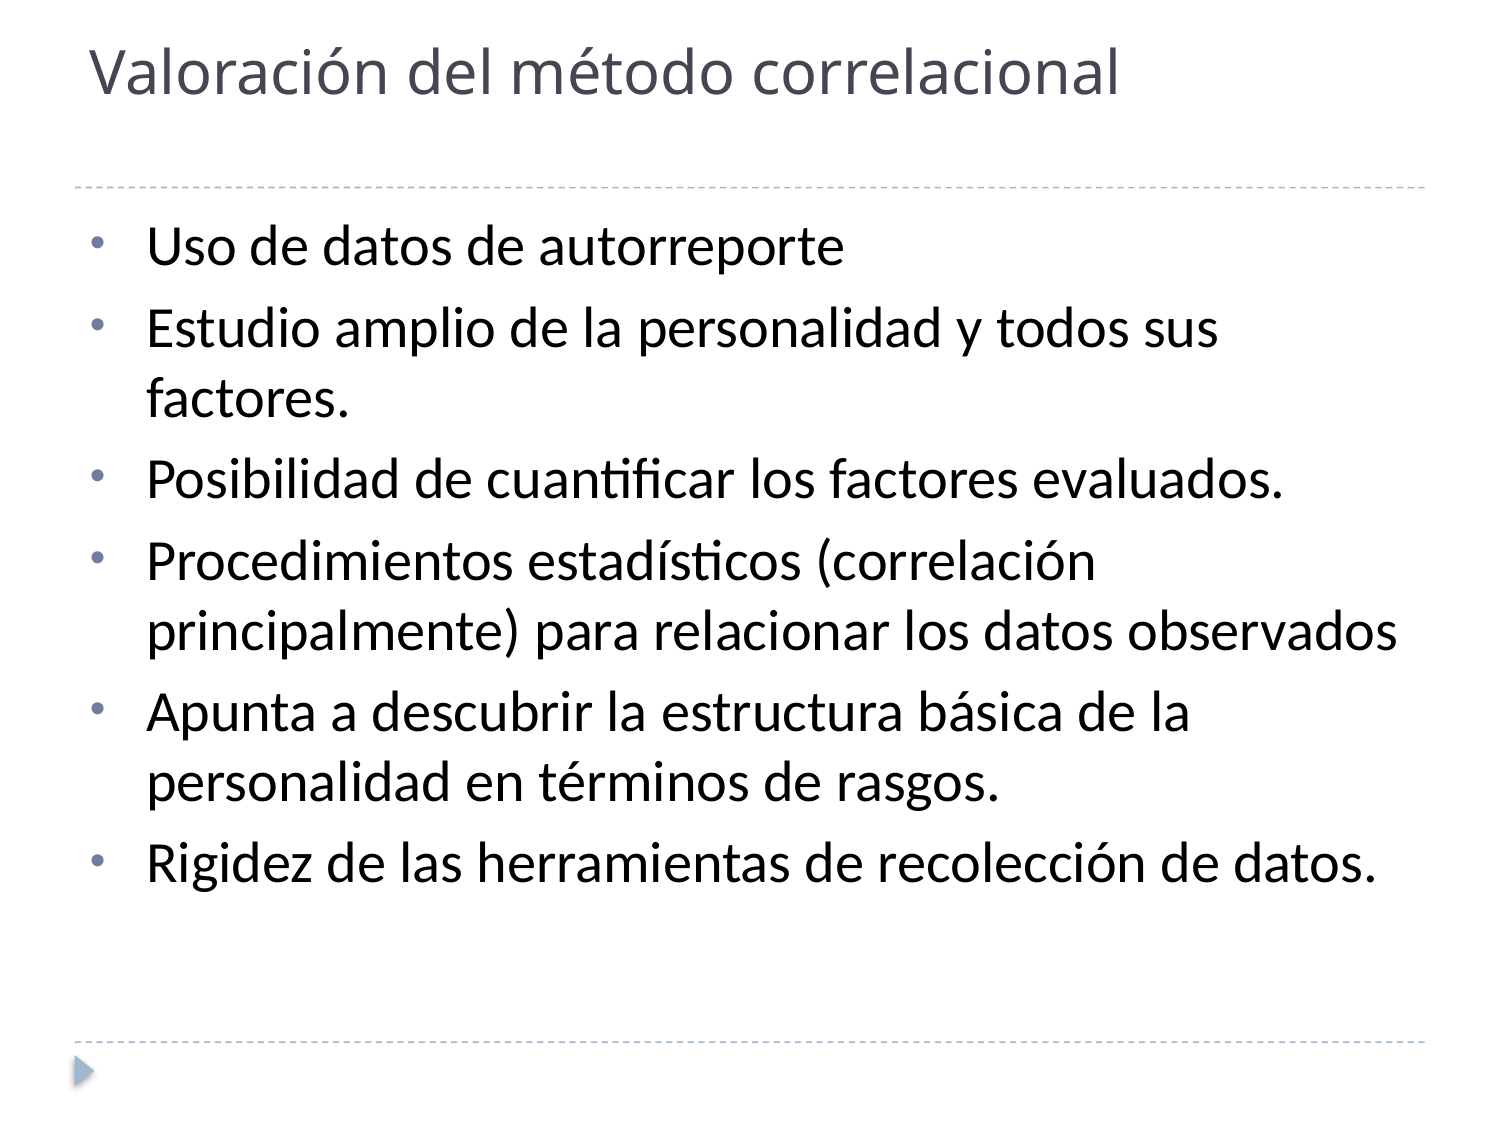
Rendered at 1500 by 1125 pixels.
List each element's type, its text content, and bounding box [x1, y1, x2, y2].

title Valoración del método correlacional [75, 24, 1425, 188]
list Uso de datos de autorreporte Estudio amplio de la personalidad y todos sus factores. Posibilidad de cuantificar los factores evaluados. Procedimientos estadísticos (correlación principalmente) para relacionar los datos observados Apunta a descubrir la estructura básica de la personalidad en términos de rasgos. Rigidez de las herramientas de recolección de datos. [75, 200, 1425, 1010]
